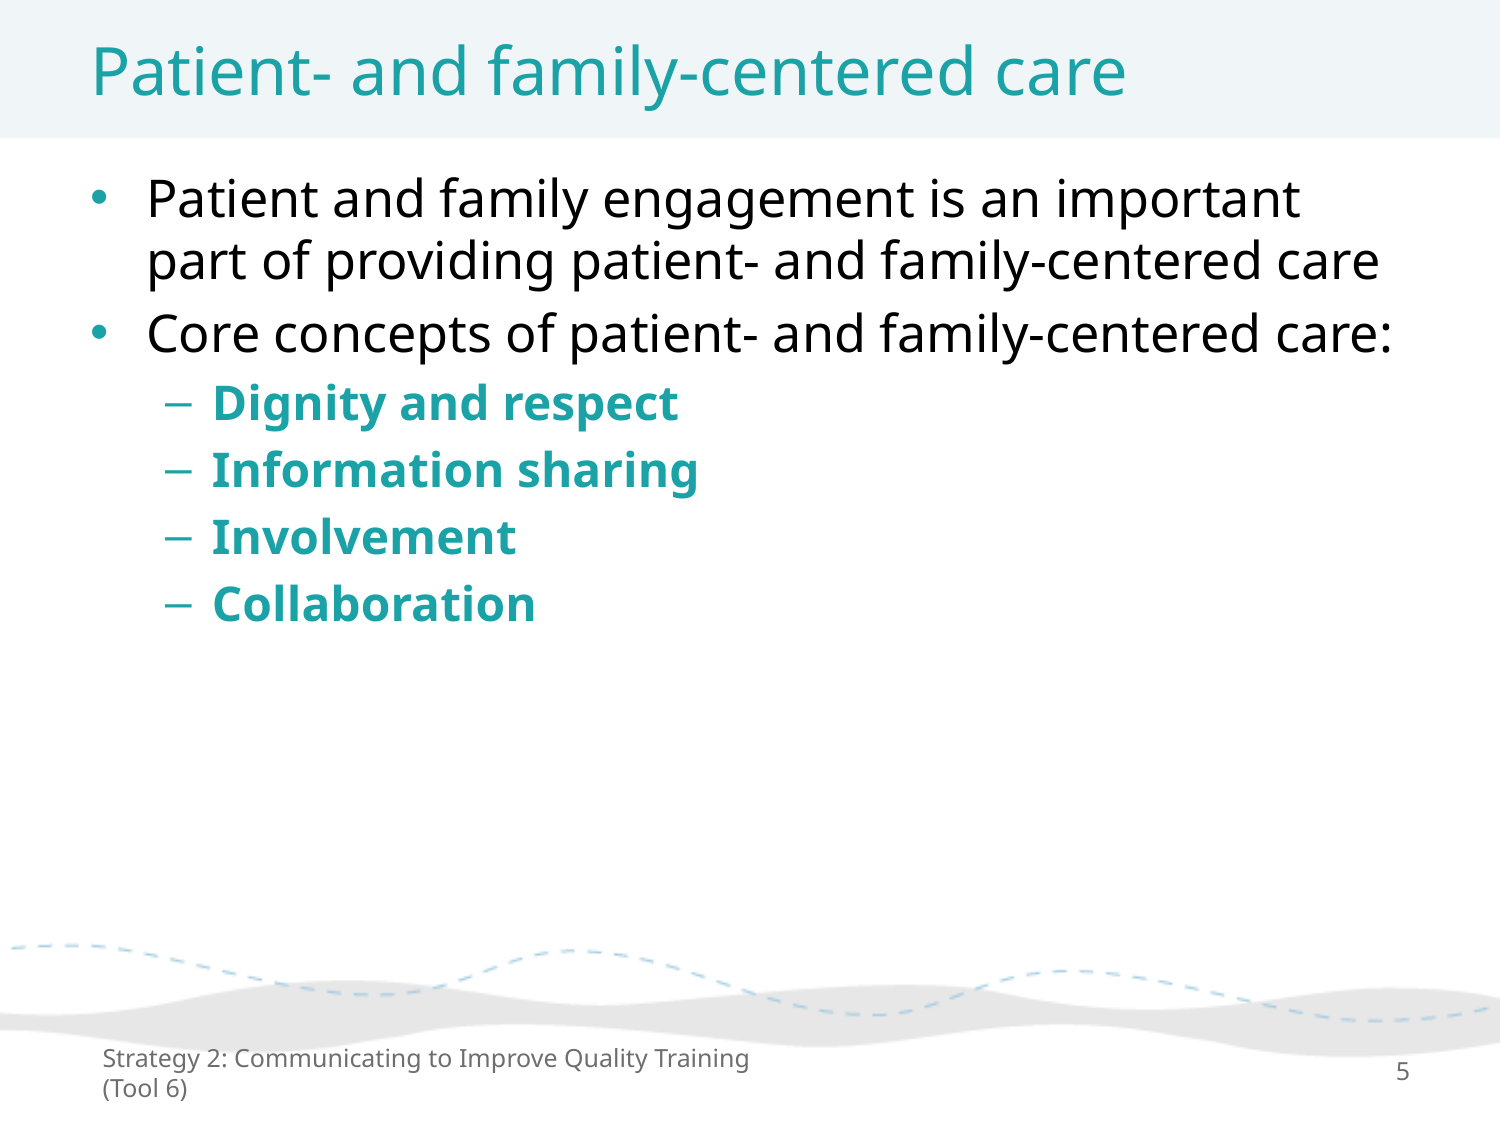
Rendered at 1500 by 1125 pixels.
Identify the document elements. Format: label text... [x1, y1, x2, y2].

list Patient and family engagement is an important part of providing patient- and family-centered care Core concepts of patient- and family-centered care: Dignity and respect Information sharing Involvement Collaboration [75, 157, 1425, 900]
picture [0, 0, 1500, 1125]
footer Strategy 2: Communicating to Improve Quality Training (Tool 6) [87, 1042, 825, 1103]
title Patient- and family-centered care [75, 0, 1425, 138]
slide_number 5 [1074, 1042, 1425, 1103]
